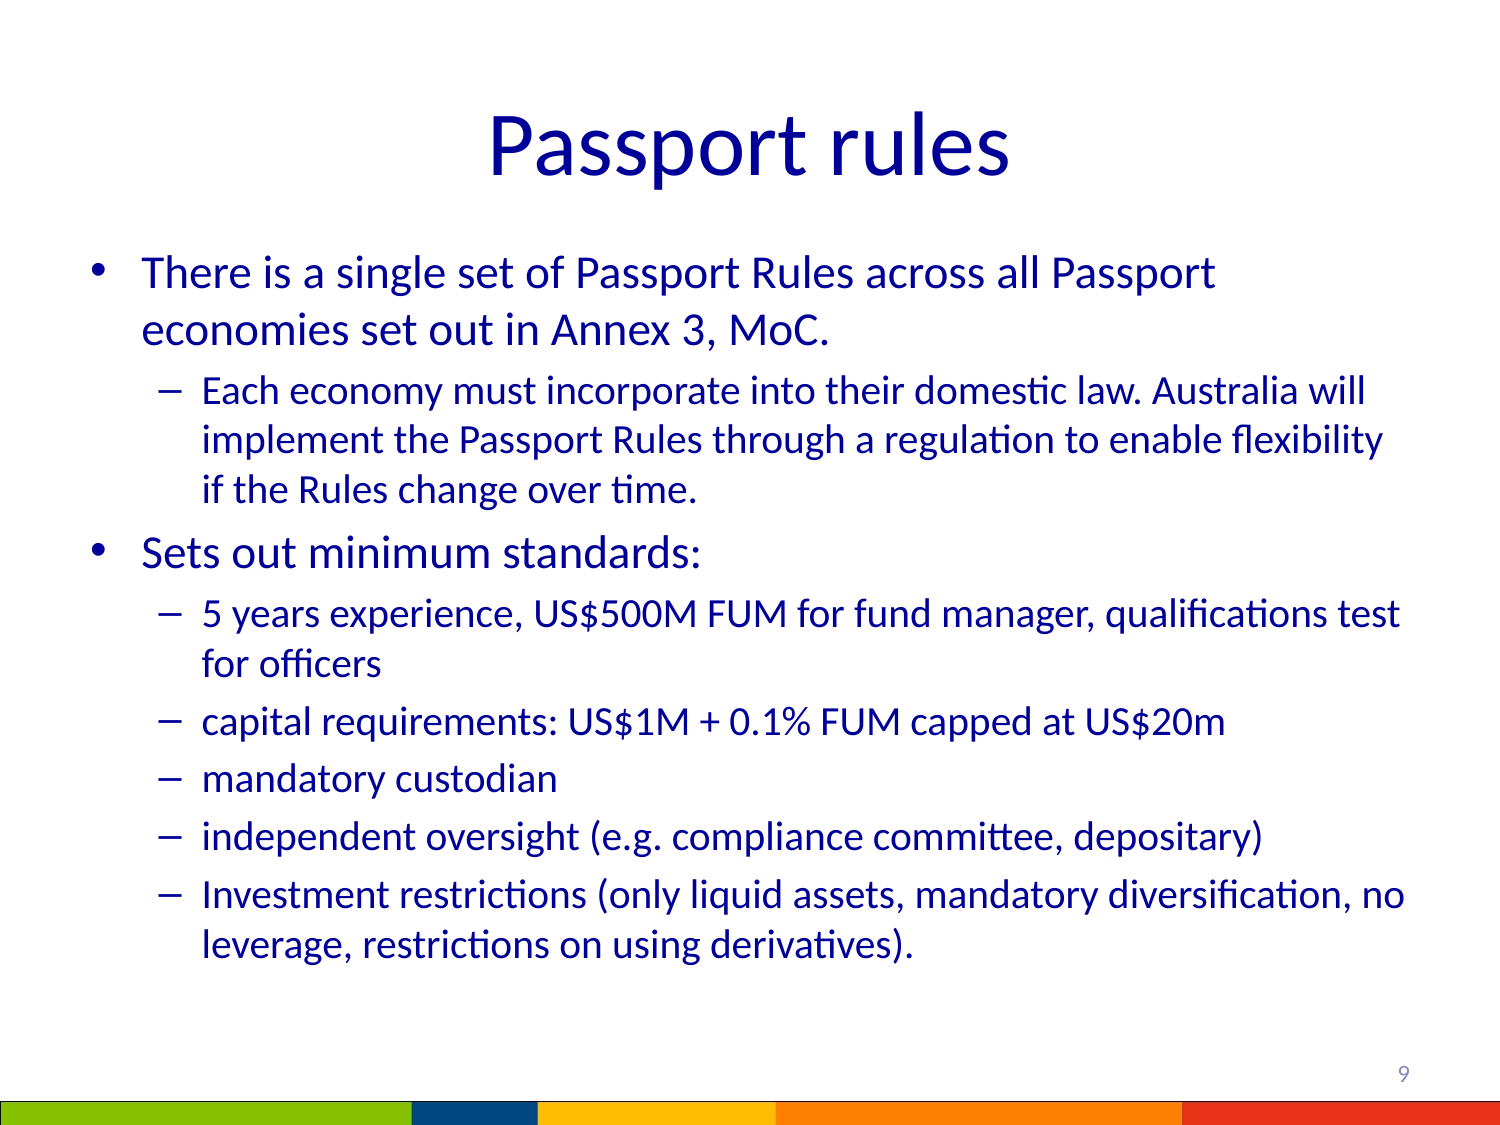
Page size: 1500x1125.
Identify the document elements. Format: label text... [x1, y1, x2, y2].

slide_number 9 [1074, 1042, 1425, 1103]
list There is a single set of Passport Rules across all Passport economies set out in Annex 3, MoC. Each economy must incorporate into their domestic law. Australia will implement the Passport Rules through a regulation to enable flexibility if the Rules change over time. Sets out minimum standards: 5 years experience, US$500M FUM for fund manager, qualifications test for officers capital requirements: US$1M + 0.1% FUM capped at US$20m mandatory custodian independent oversight (e.g. compliance committee, depositary) Investment restrictions (only liquid assets, mandatory diversification, no leverage, restrictions on using derivatives). [75, 233, 1425, 976]
picture [0, 1101, 1500, 1125]
title Passport rules [75, 45, 1425, 233]
